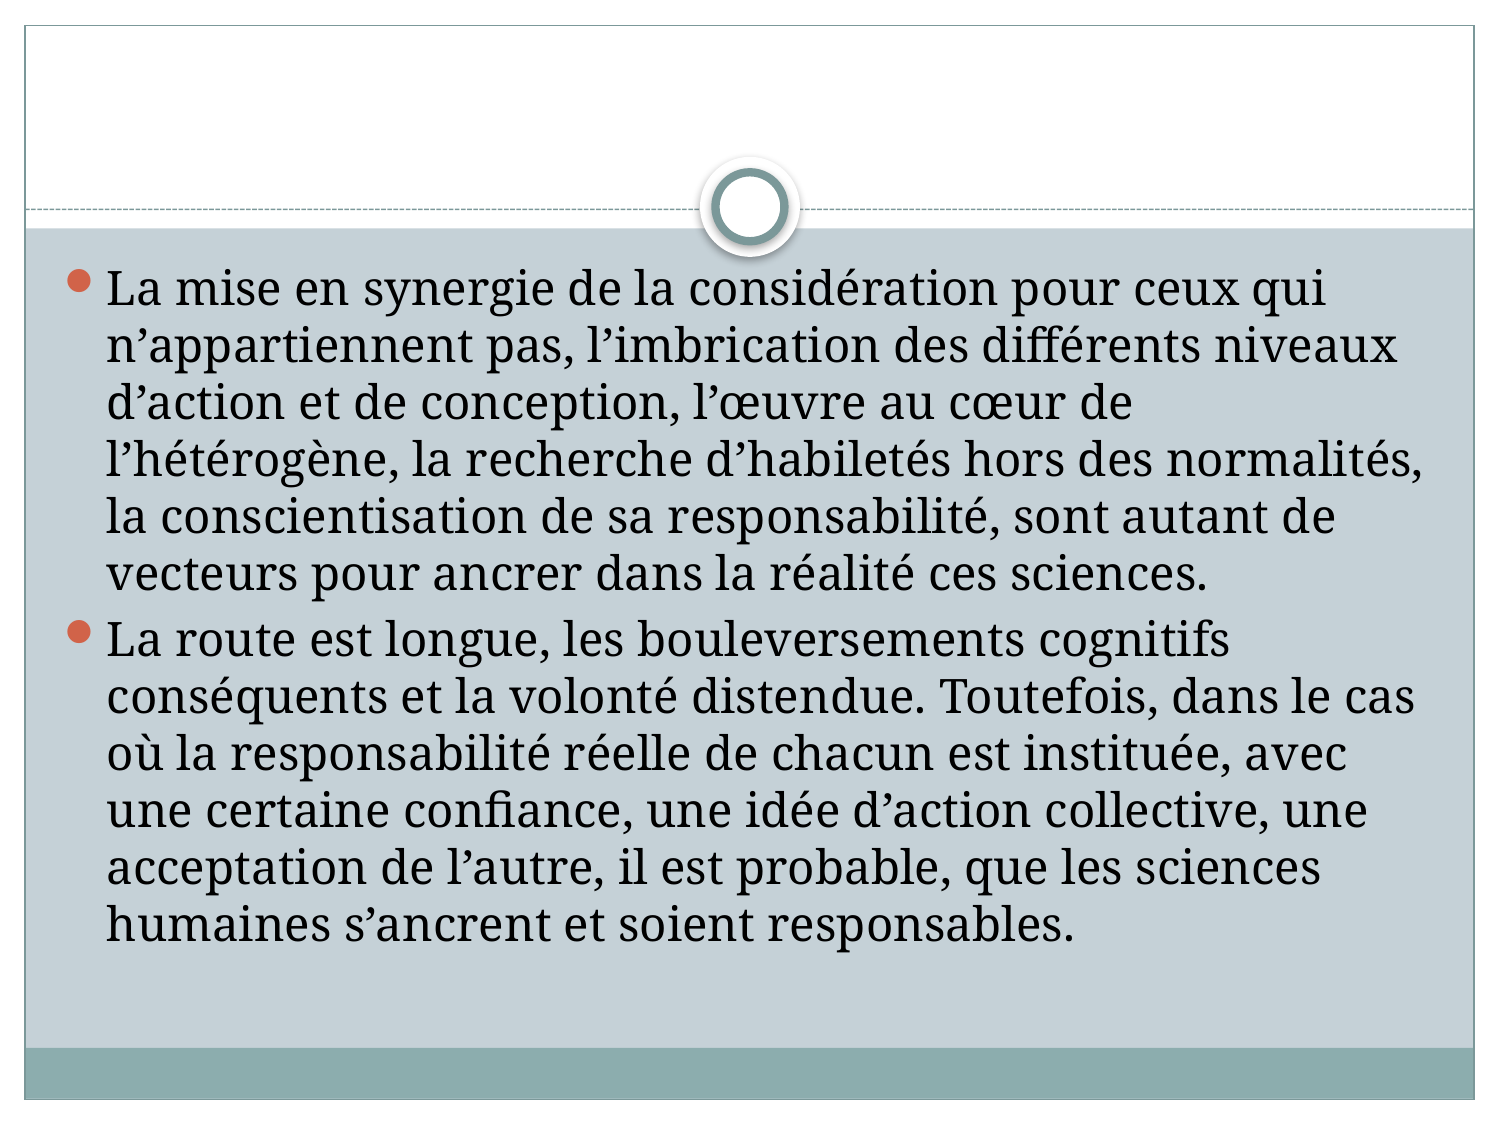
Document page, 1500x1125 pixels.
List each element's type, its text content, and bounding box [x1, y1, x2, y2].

list La mise en synergie de la considération pour ceux qui n’appartiennent pas, l’imbrication des différents niveaux d’action et de conception, l’œuvre au cœur de l’hétérogène, la recherche d’habiletés hors des normalités, la conscientisation de sa responsabilité, sont autant de vecteurs pour ancrer dans la réalité ces sciences. La route est longue, les bouleversements cognitifs conséquents et la volonté distendue. Toutefois, dans le cas où la responsabilité réelle de chacun est instituée, avec une certaine confiance, une idée d’action collective, une acceptation de l’autre, il est probable, que les sciences humaines s’ancrent et soient responsables. [49, 250, 1445, 1001]
